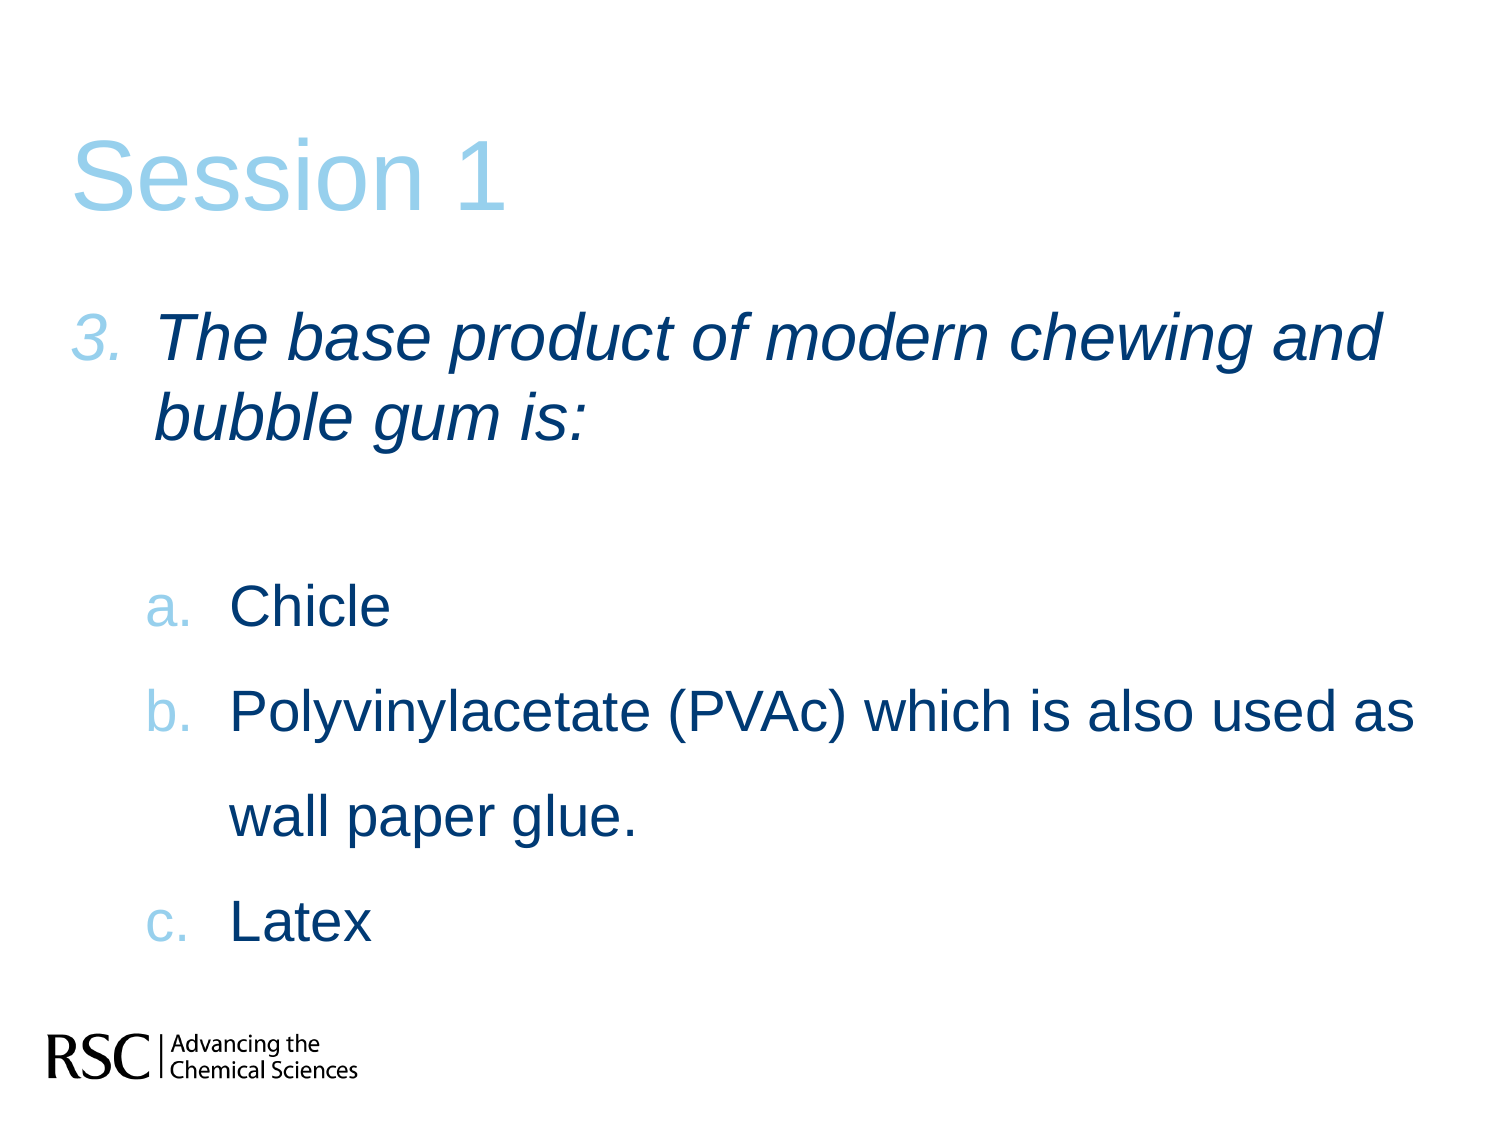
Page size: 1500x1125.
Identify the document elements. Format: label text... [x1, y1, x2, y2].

subtitle The base product of modern chewing and bubble gum is: Chicle Polyvinylacetate (PVAc) which is also used as wall paper glue. Latex [55, 285, 1438, 967]
title Session 1 [55, 49, 1438, 238]
